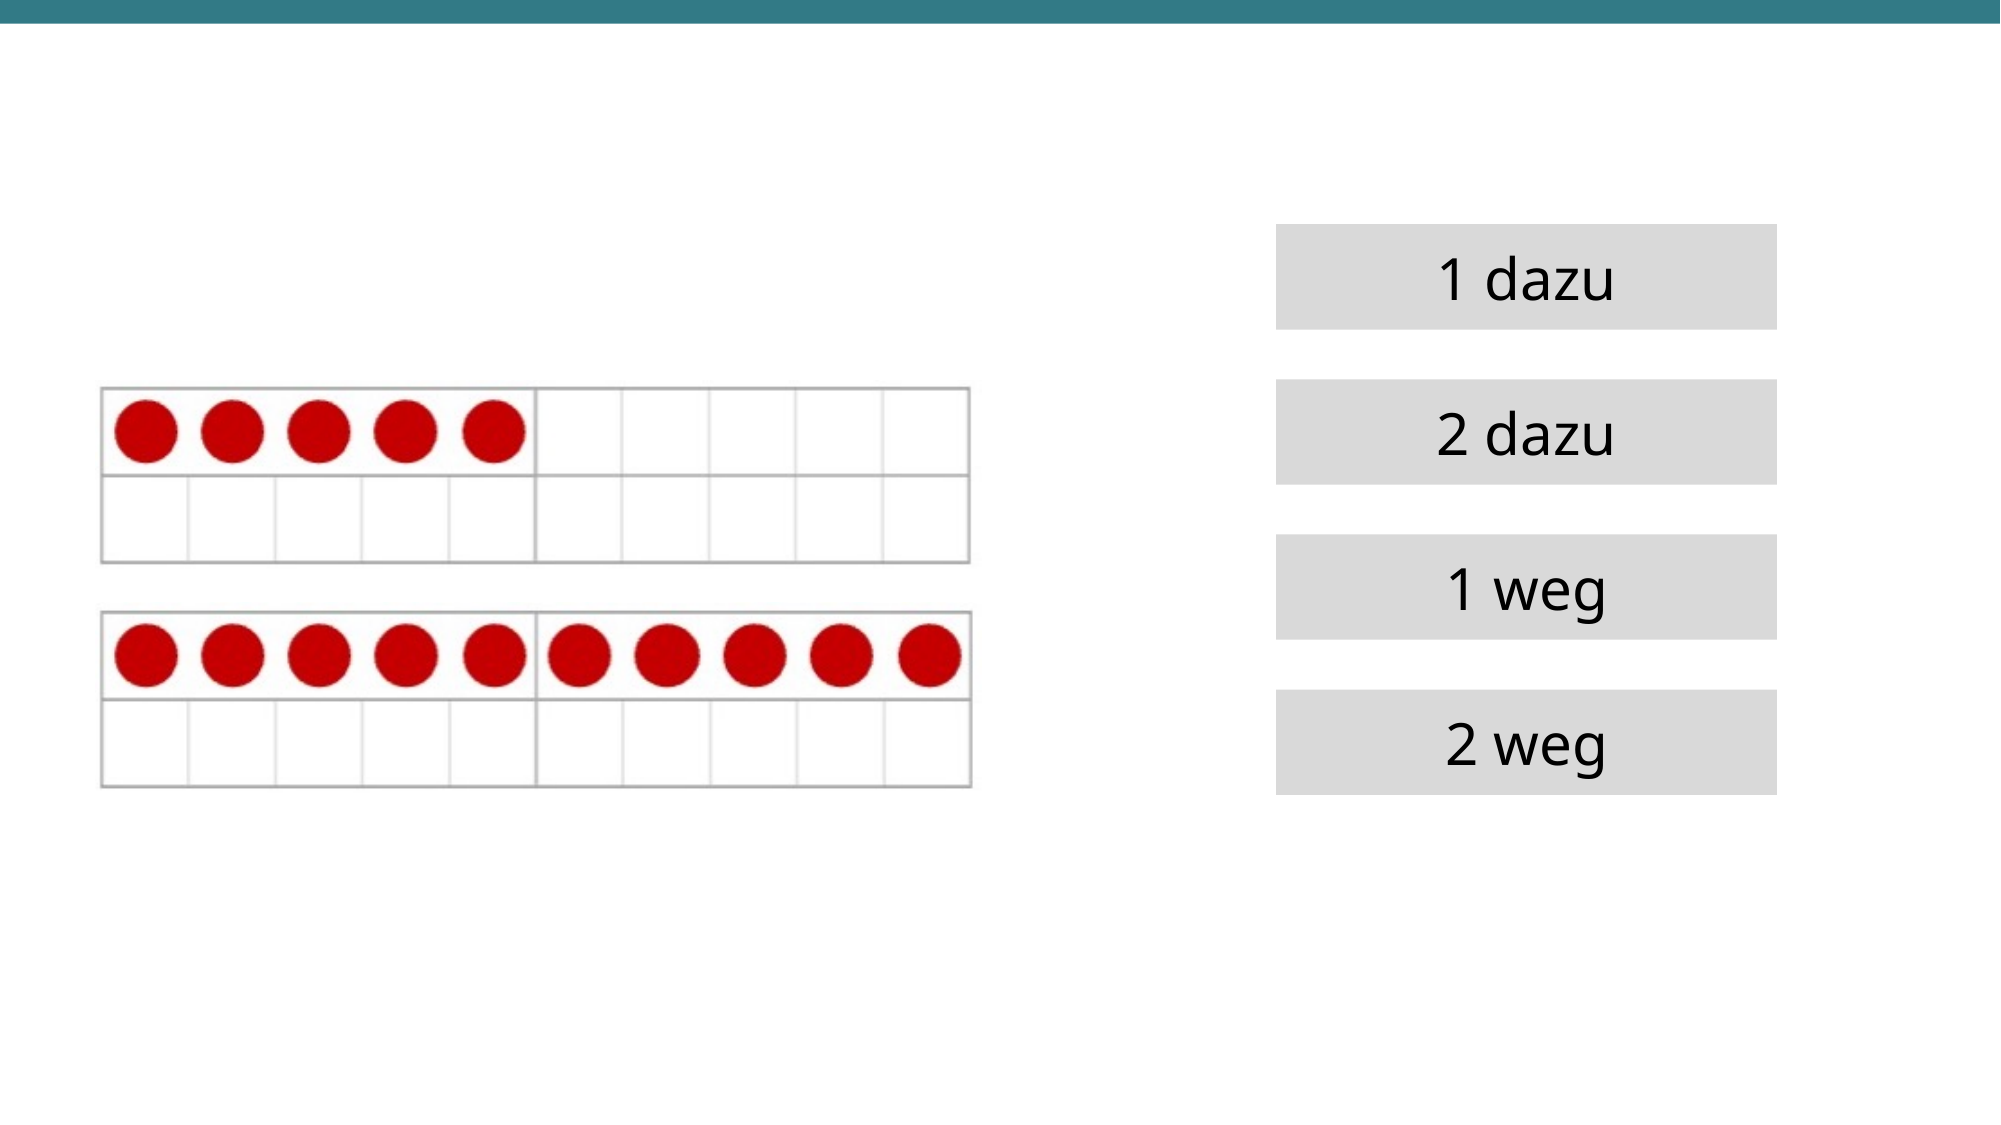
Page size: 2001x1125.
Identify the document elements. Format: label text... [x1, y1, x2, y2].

text_box 2 dazu [1276, 379, 1777, 485]
text_box 1 weg [1276, 534, 1777, 640]
text_box 2 weg [1276, 689, 1777, 795]
picture [95, 380, 982, 570]
text_box 1 dazu [1276, 224, 1777, 330]
picture [95, 602, 982, 796]
